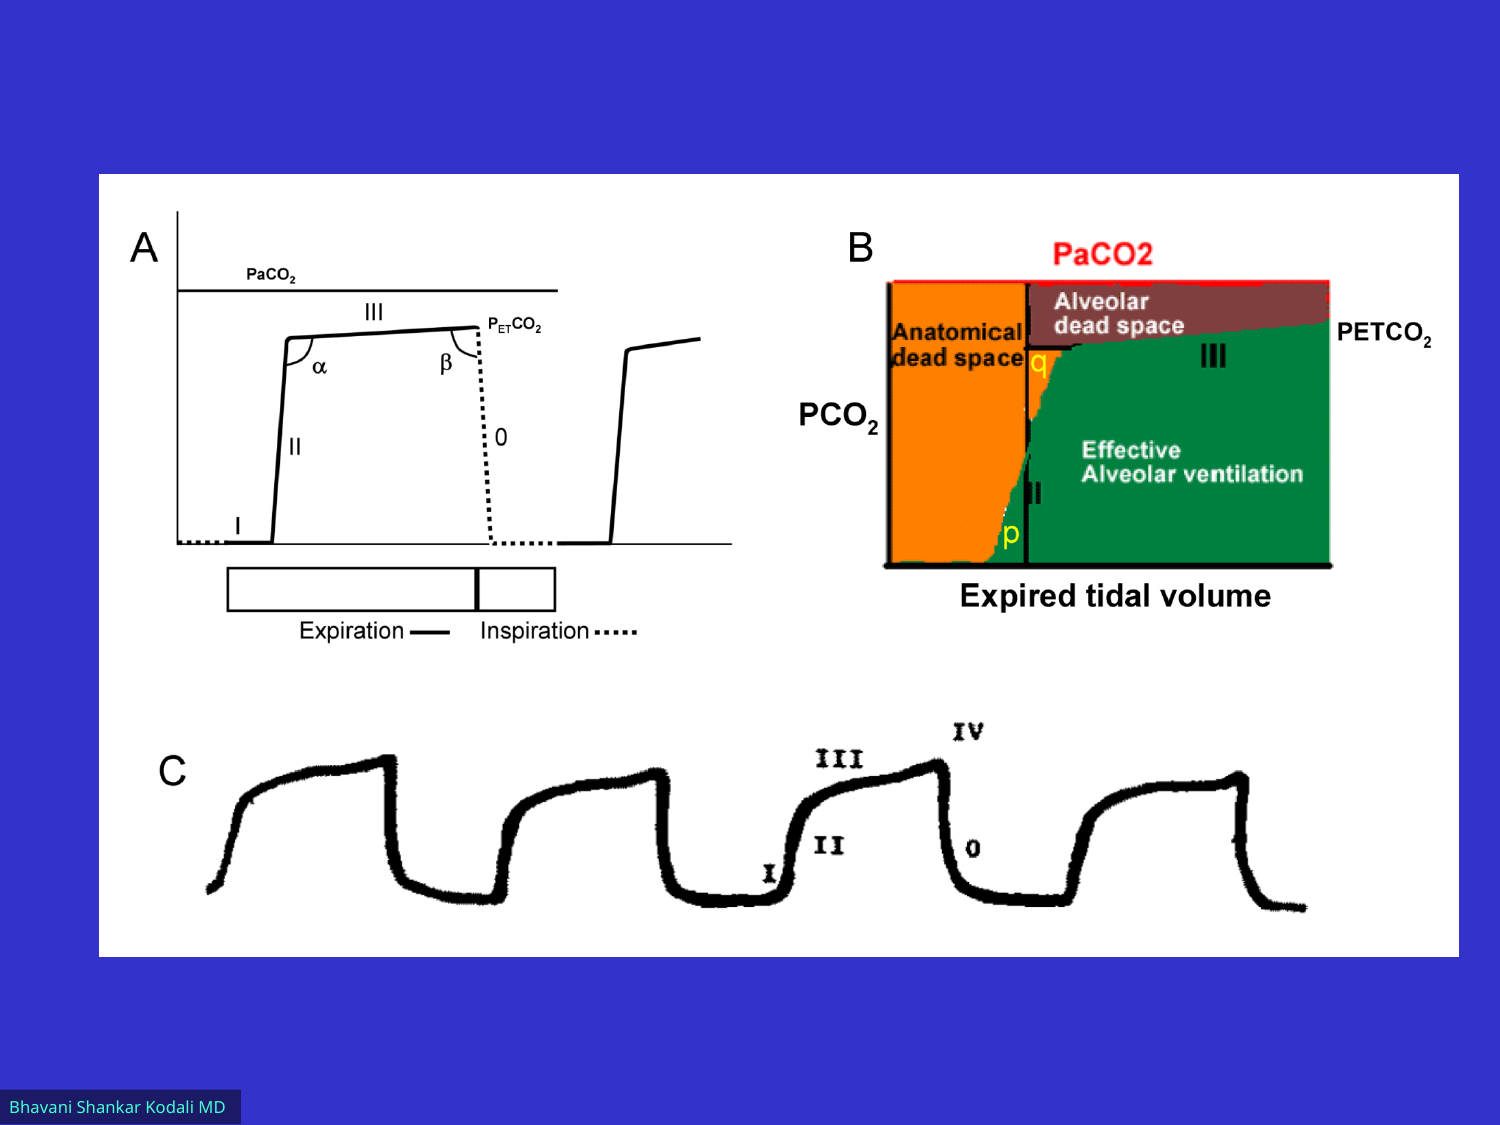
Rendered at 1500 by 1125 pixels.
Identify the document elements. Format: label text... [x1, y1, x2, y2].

text_box Bhavani Shankar Kodali MD [0, 1089, 241, 1125]
picture [99, 174, 1459, 958]
